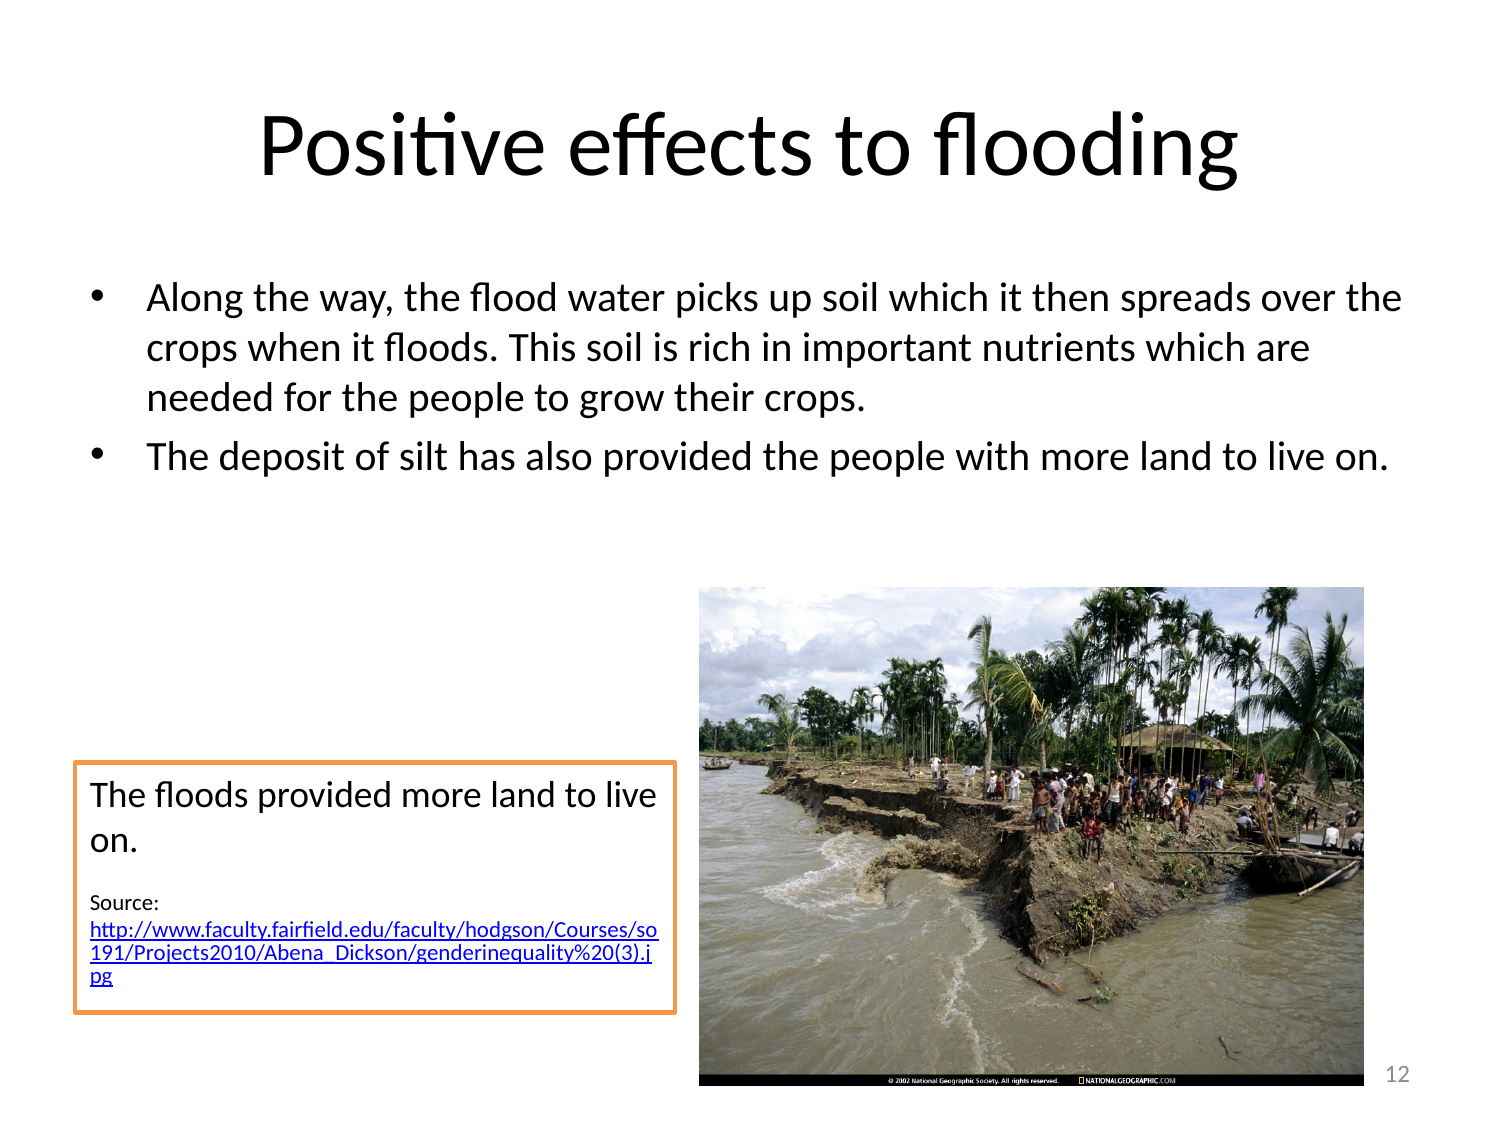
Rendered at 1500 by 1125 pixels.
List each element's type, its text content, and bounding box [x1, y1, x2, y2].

picture [699, 587, 1365, 1086]
text_box The floods provided more land to live on. Source: http://www.faculty.fairfield.edu/faculty/hodgson/Courses/so191/Projects2010/Abena_Dickson/genderinequality%20(3).jpg [73, 760, 677, 1015]
title Positive effects to flooding [75, 45, 1425, 233]
list Along the way, the flood water picks up soil which it then spreads over the crops when it floods. This soil is rich in important nutrients which are needed for the people to grow their crops. The deposit of silt has also provided the people with more land to live on. [75, 262, 1425, 550]
slide_number 12 [1074, 1042, 1425, 1103]
